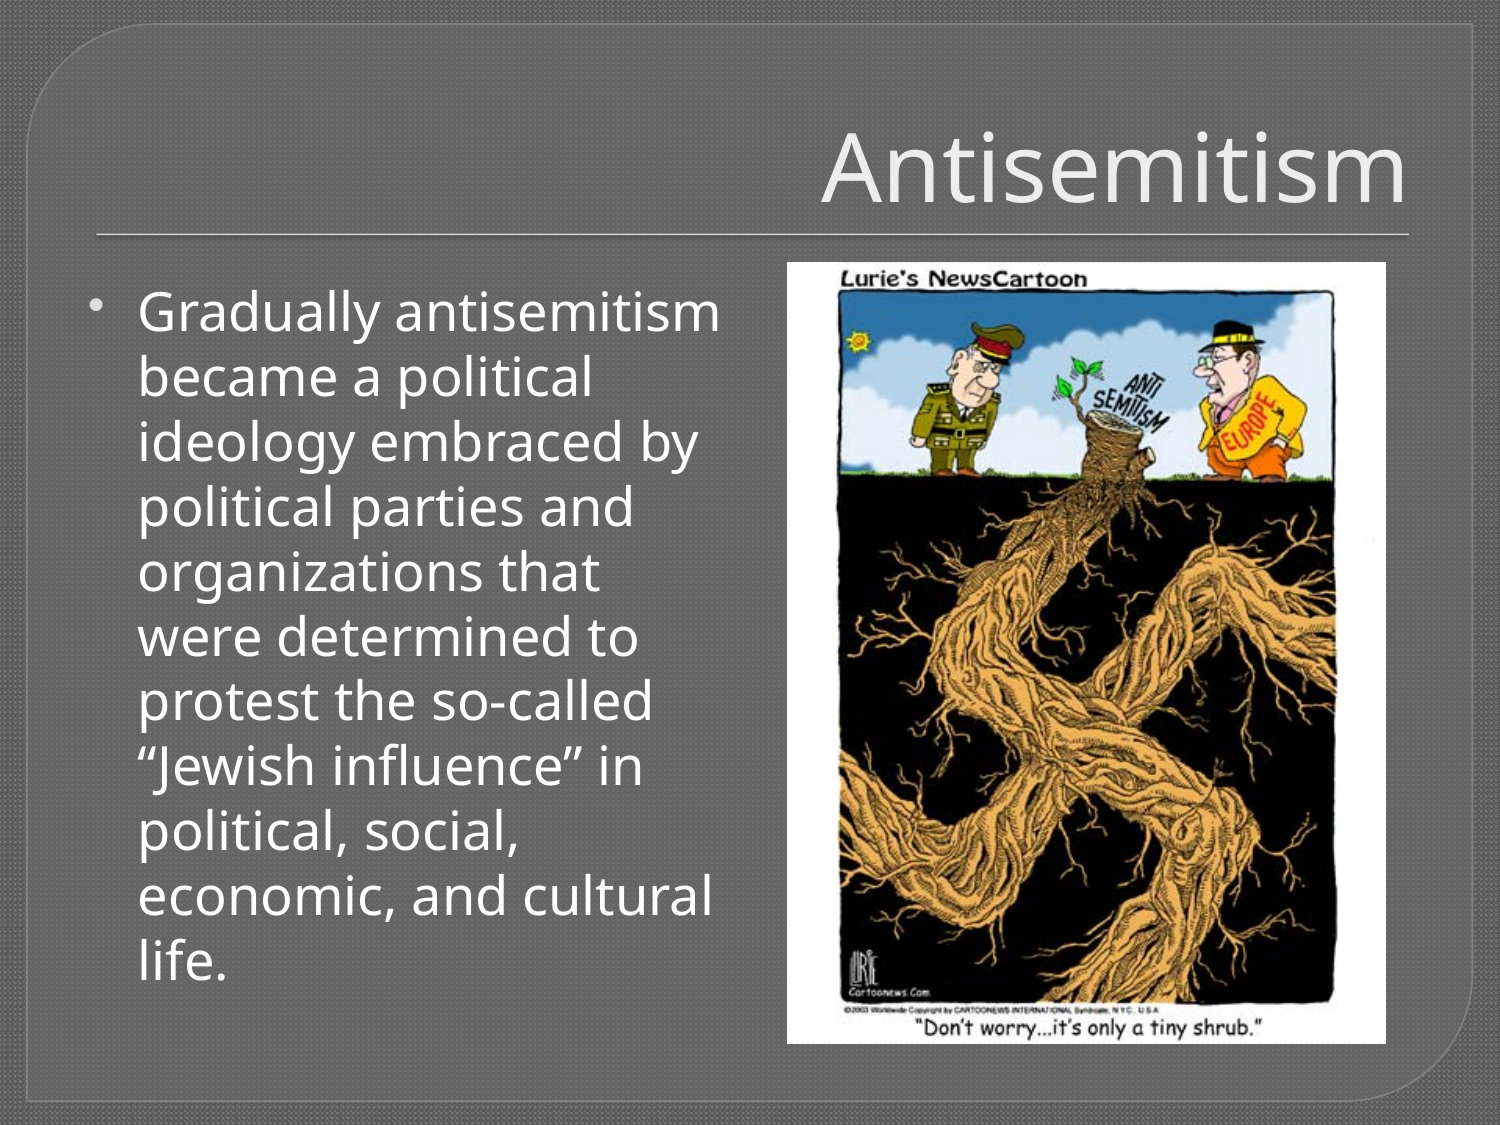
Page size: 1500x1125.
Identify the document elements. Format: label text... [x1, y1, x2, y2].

title Antisemitism [75, 41, 1425, 230]
list Gradually antisemitism became a political ideology embraced by political parties and organizations that were determined to protest the so-called “Jewish influence” in political, social, economic, and cultural life. [75, 270, 738, 1013]
picture [787, 262, 1387, 1044]
